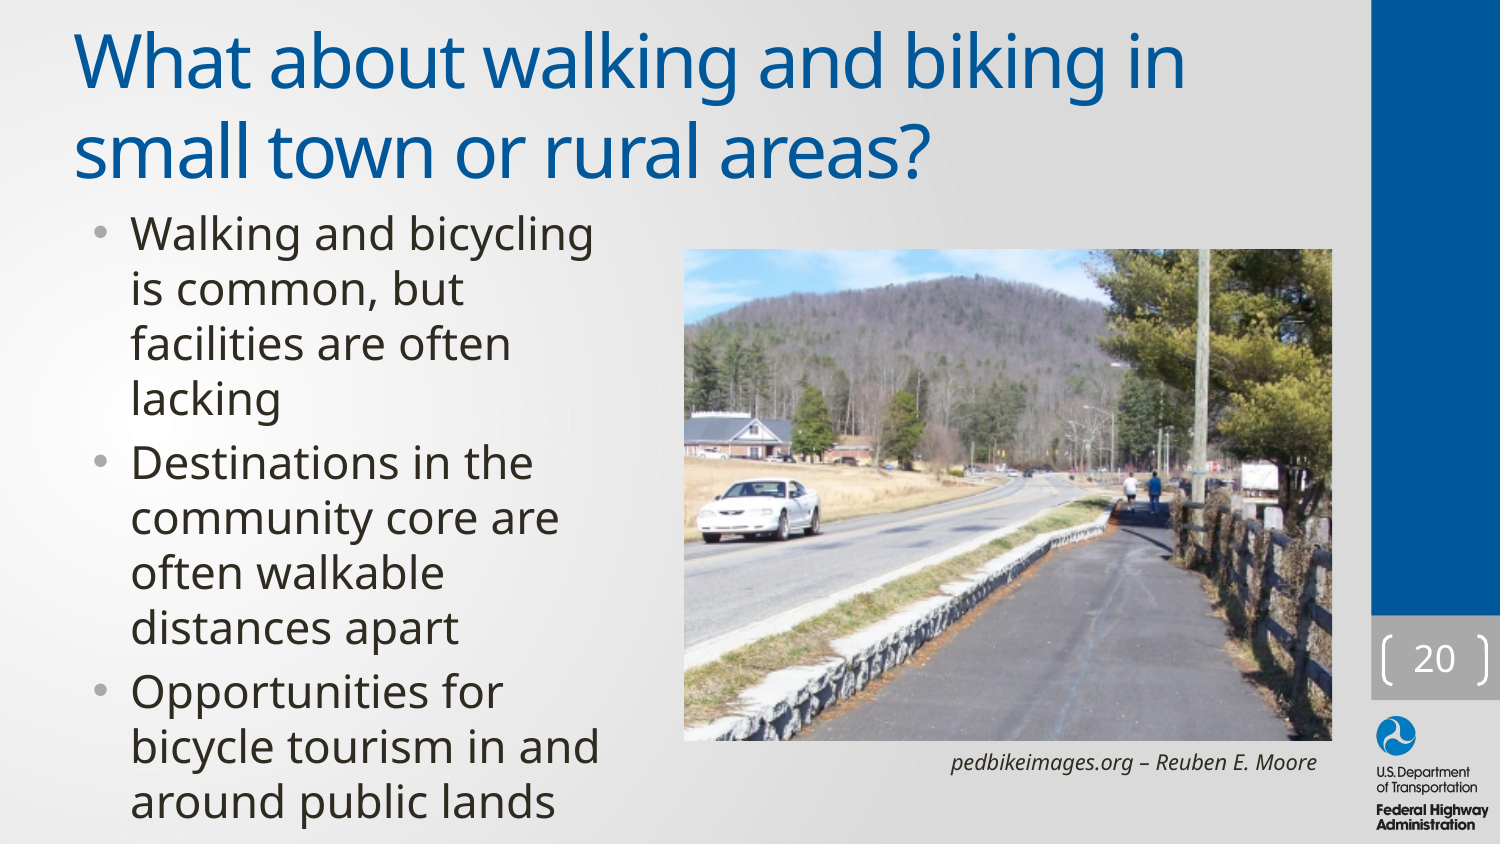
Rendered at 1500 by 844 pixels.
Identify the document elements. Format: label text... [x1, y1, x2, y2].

text_box pedbikeimages.org – Reuben E. Moore [817, 748, 1333, 782]
title What about walking and biking in small town or rural areas? [58, 33, 1309, 175]
picture [683, 249, 1333, 742]
list Walking and bicycling is common, but facilities are often lacking Destinations in the community core are often walkable distances apart Opportunities for bicycle tourism in and around public lands [58, 196, 655, 788]
slide_number 20 [1381, 634, 1488, 687]
